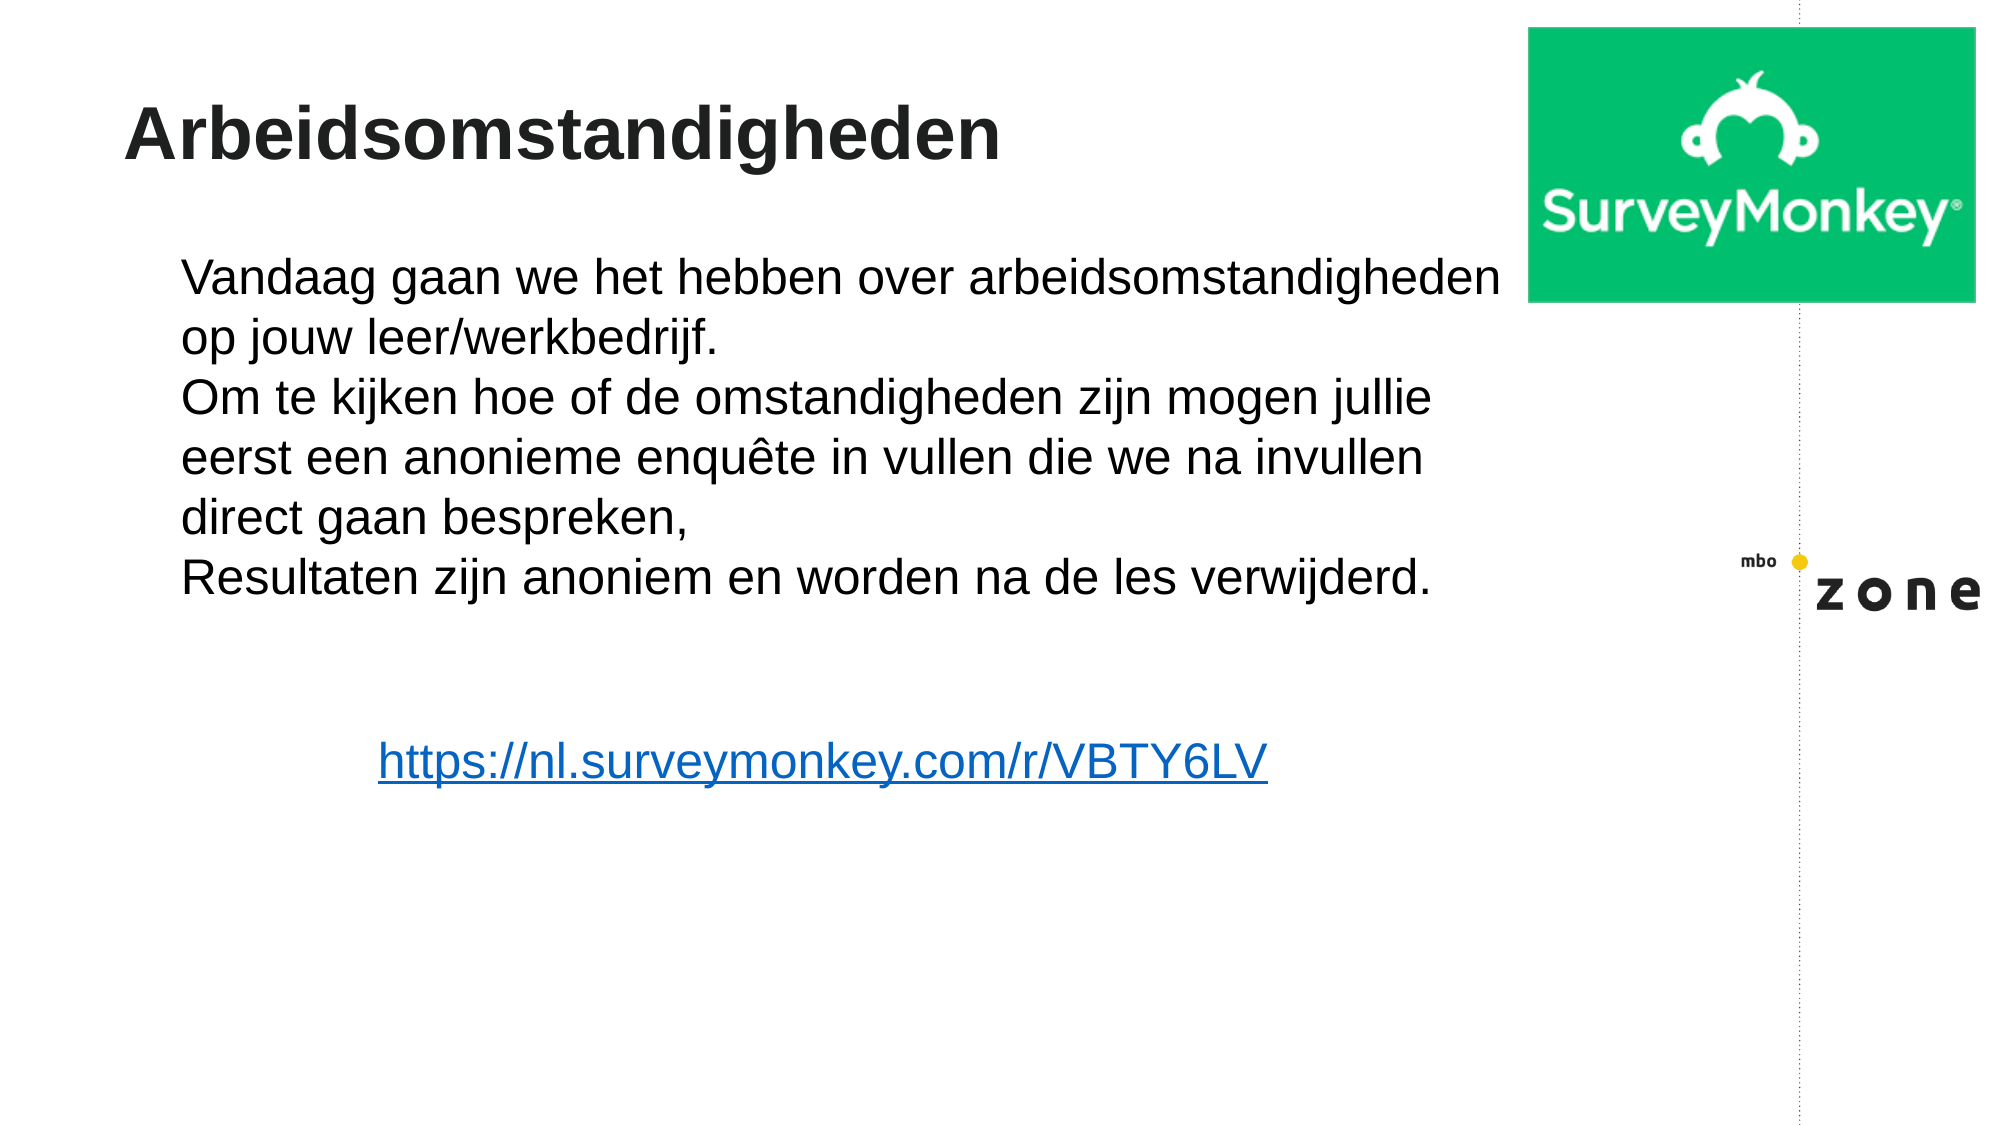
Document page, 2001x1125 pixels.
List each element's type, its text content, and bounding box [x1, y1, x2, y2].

title Arbeidsomstandigheden [123, 94, 1528, 283]
text_box https://nl.surveymonkey.com/r/VBTY6LV [363, 720, 1284, 796]
picture [1528, 0, 2001, 1125]
text_box Vandaag gaan we het hebben over arbeidsomstandigheden op jouw leer/werkbedrijf. Om te kijken hoe of de omstandigheden zijn mogen jullie eerst een anonieme enquête in vullen die we na invullen direct gaan bespreken, Resultaten zijn anoniem en worden na de les verwijderd. [166, 237, 1564, 612]
